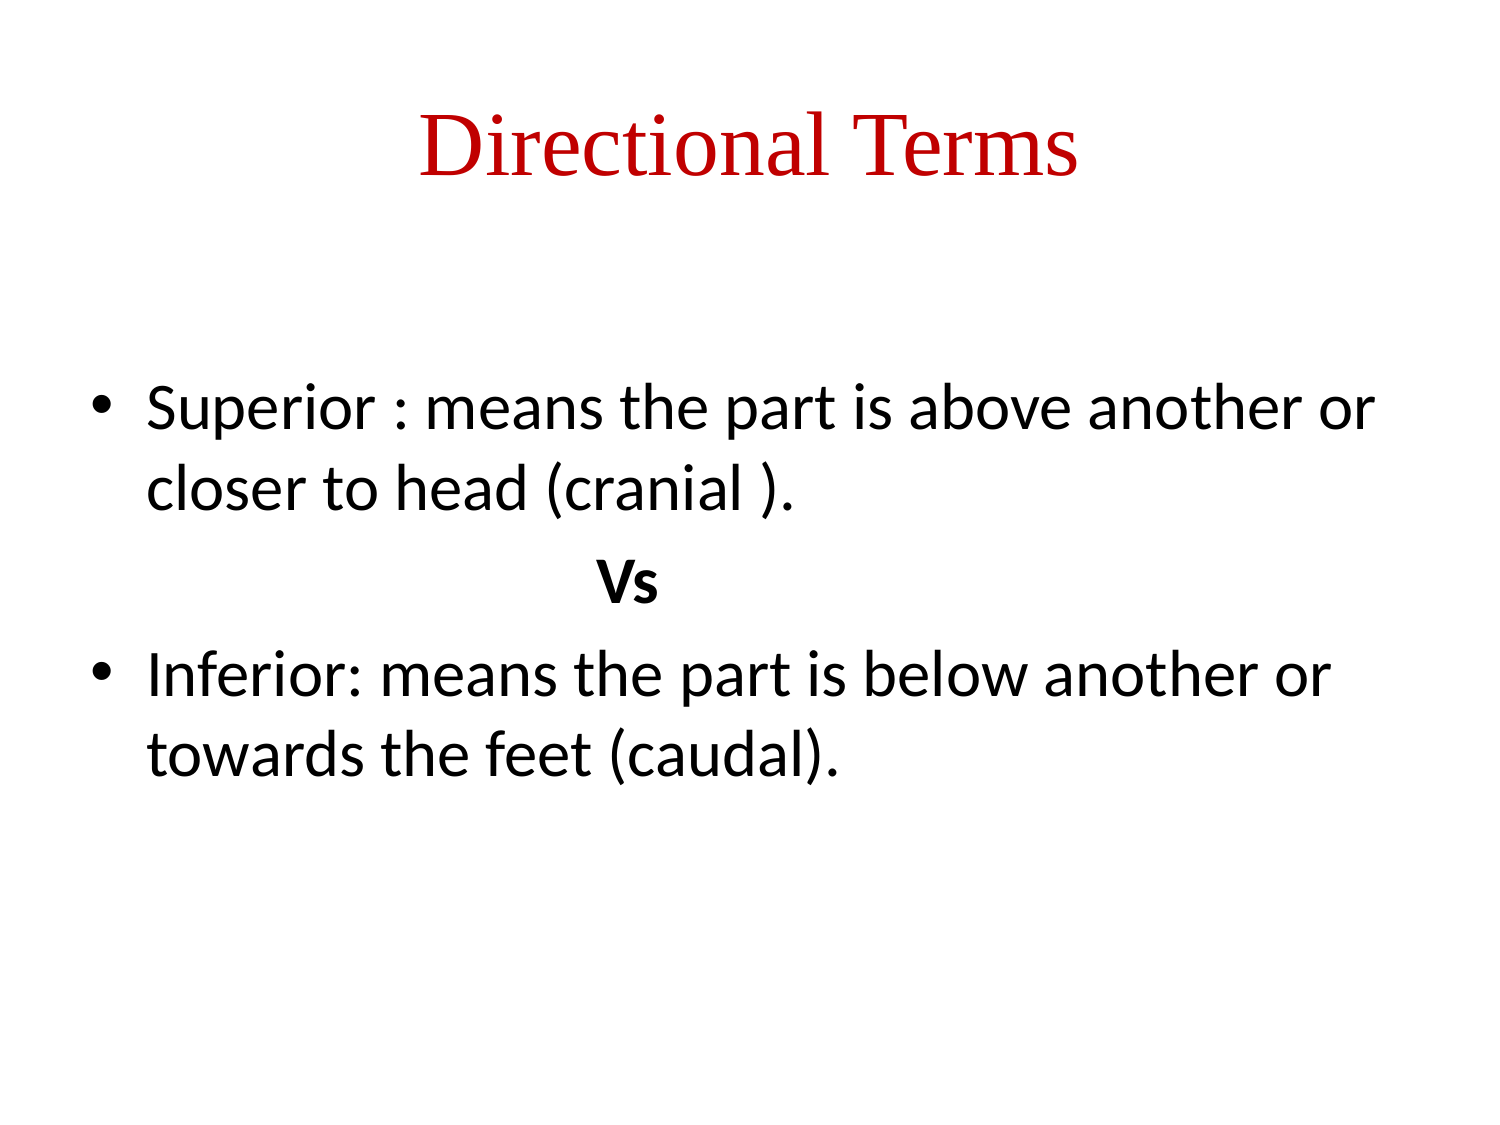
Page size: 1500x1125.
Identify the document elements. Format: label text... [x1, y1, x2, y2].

list Superior : means the part is above another or closer to head (cranial ). Vs Inferior: means the part is below another or towards the feet (caudal). [75, 262, 1425, 1005]
title Directional Terms [75, 45, 1425, 233]
